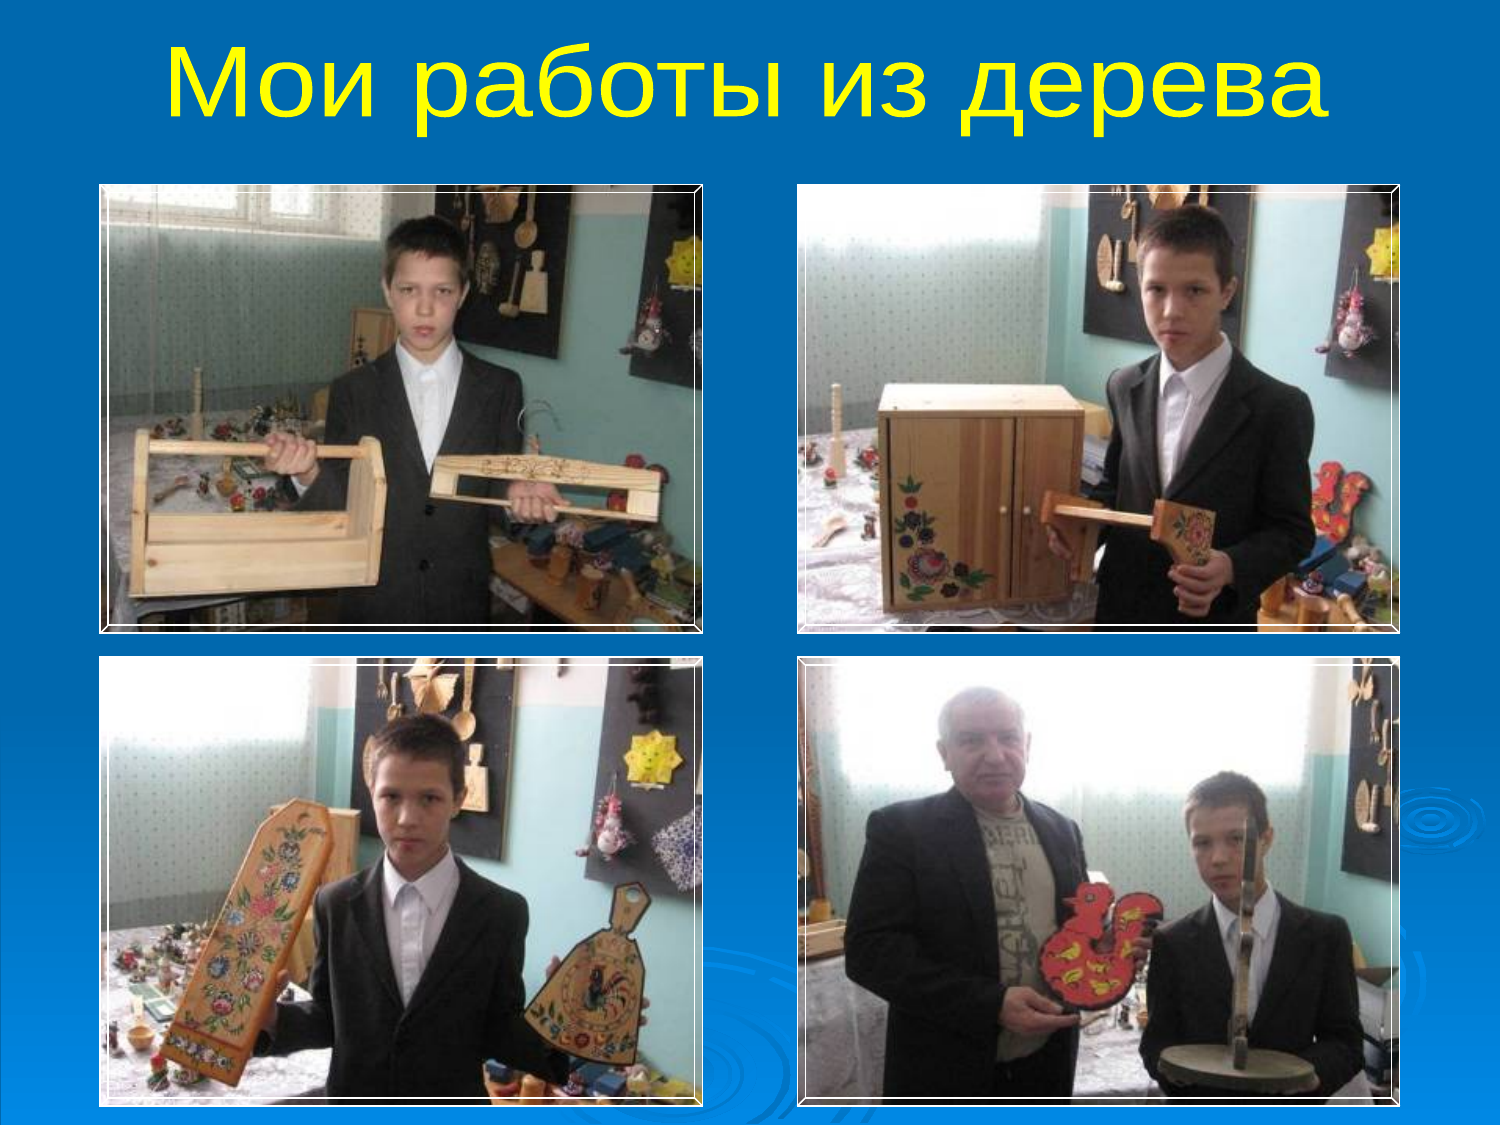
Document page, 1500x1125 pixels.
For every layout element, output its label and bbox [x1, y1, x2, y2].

text_box [797, 184, 1400, 634]
text_box [100, 657, 703, 1106]
text_box [797, 657, 1400, 1106]
text_box [100, 184, 703, 634]
